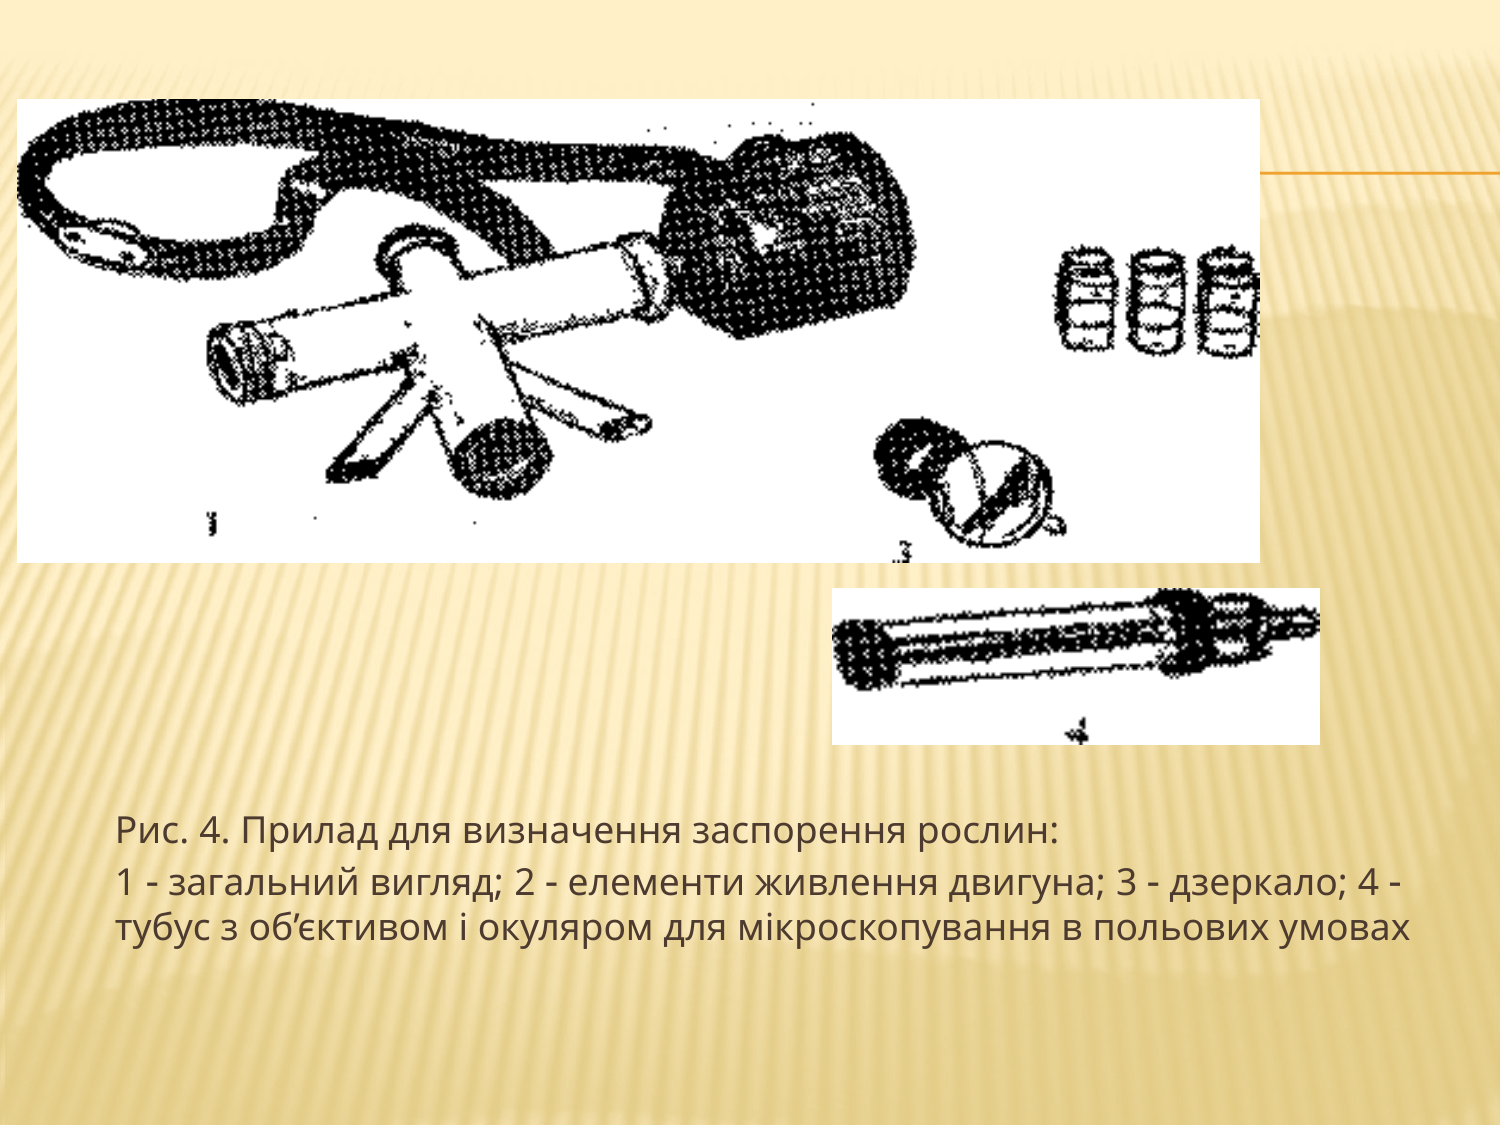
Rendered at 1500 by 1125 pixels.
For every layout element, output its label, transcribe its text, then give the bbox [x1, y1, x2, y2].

picture [832, 588, 1321, 746]
picture [16, 98, 1260, 563]
list Рис. 4. Прилад для визначення заспорення рослин: 1  загальний вигляд; 2  елементи живлення двигуна; 3  дзеркало; 4  тубус з об’єктивом і окуляром для мікроскопування в польових умовах [100, 798, 1475, 998]
